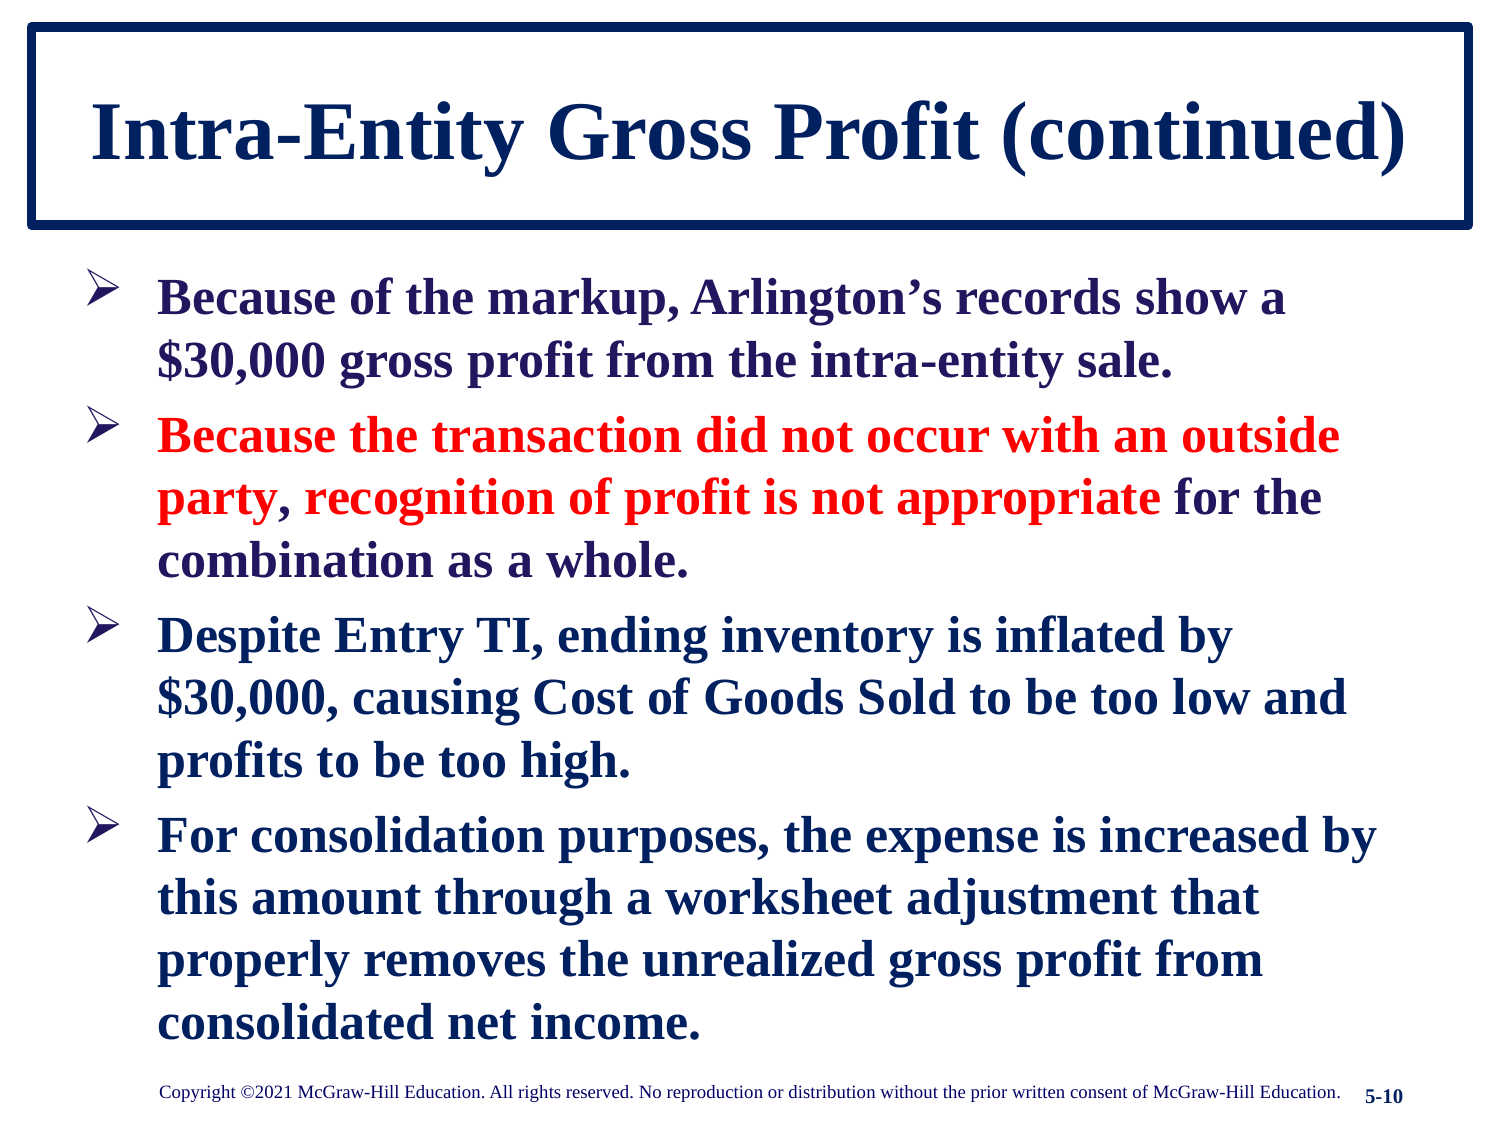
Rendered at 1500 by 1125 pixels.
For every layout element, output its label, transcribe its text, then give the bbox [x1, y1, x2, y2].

slide_number 5-10 [1350, 1074, 1438, 1125]
text_box Copyright ©2021 McGraw-Hill Education. All rights reserved. No reproduction or distribution without the prior written consent of McGraw-Hill Education. [76, 1072, 1424, 1110]
text_box [512, 849, 675, 900]
list Because of the markup, Arlington’s records show a $30,000 gross profit from the intra-entity sale. Because the transaction did not occur with an outside party, recognition of profit is not appropriate for the combination as a whole. Despite Entry TI, ending inventory is inflated by $30,000, causing Cost of Goods Sold to be too low and profits to be too high. For consolidation purposes, the expense is increased by this amount through a worksheet adjustment that properly removes the unrealized gross profit from consolidated net income. [67, 254, 1433, 1065]
title Intra-Entity Gross Profit (continued) [27, 22, 1473, 230]
